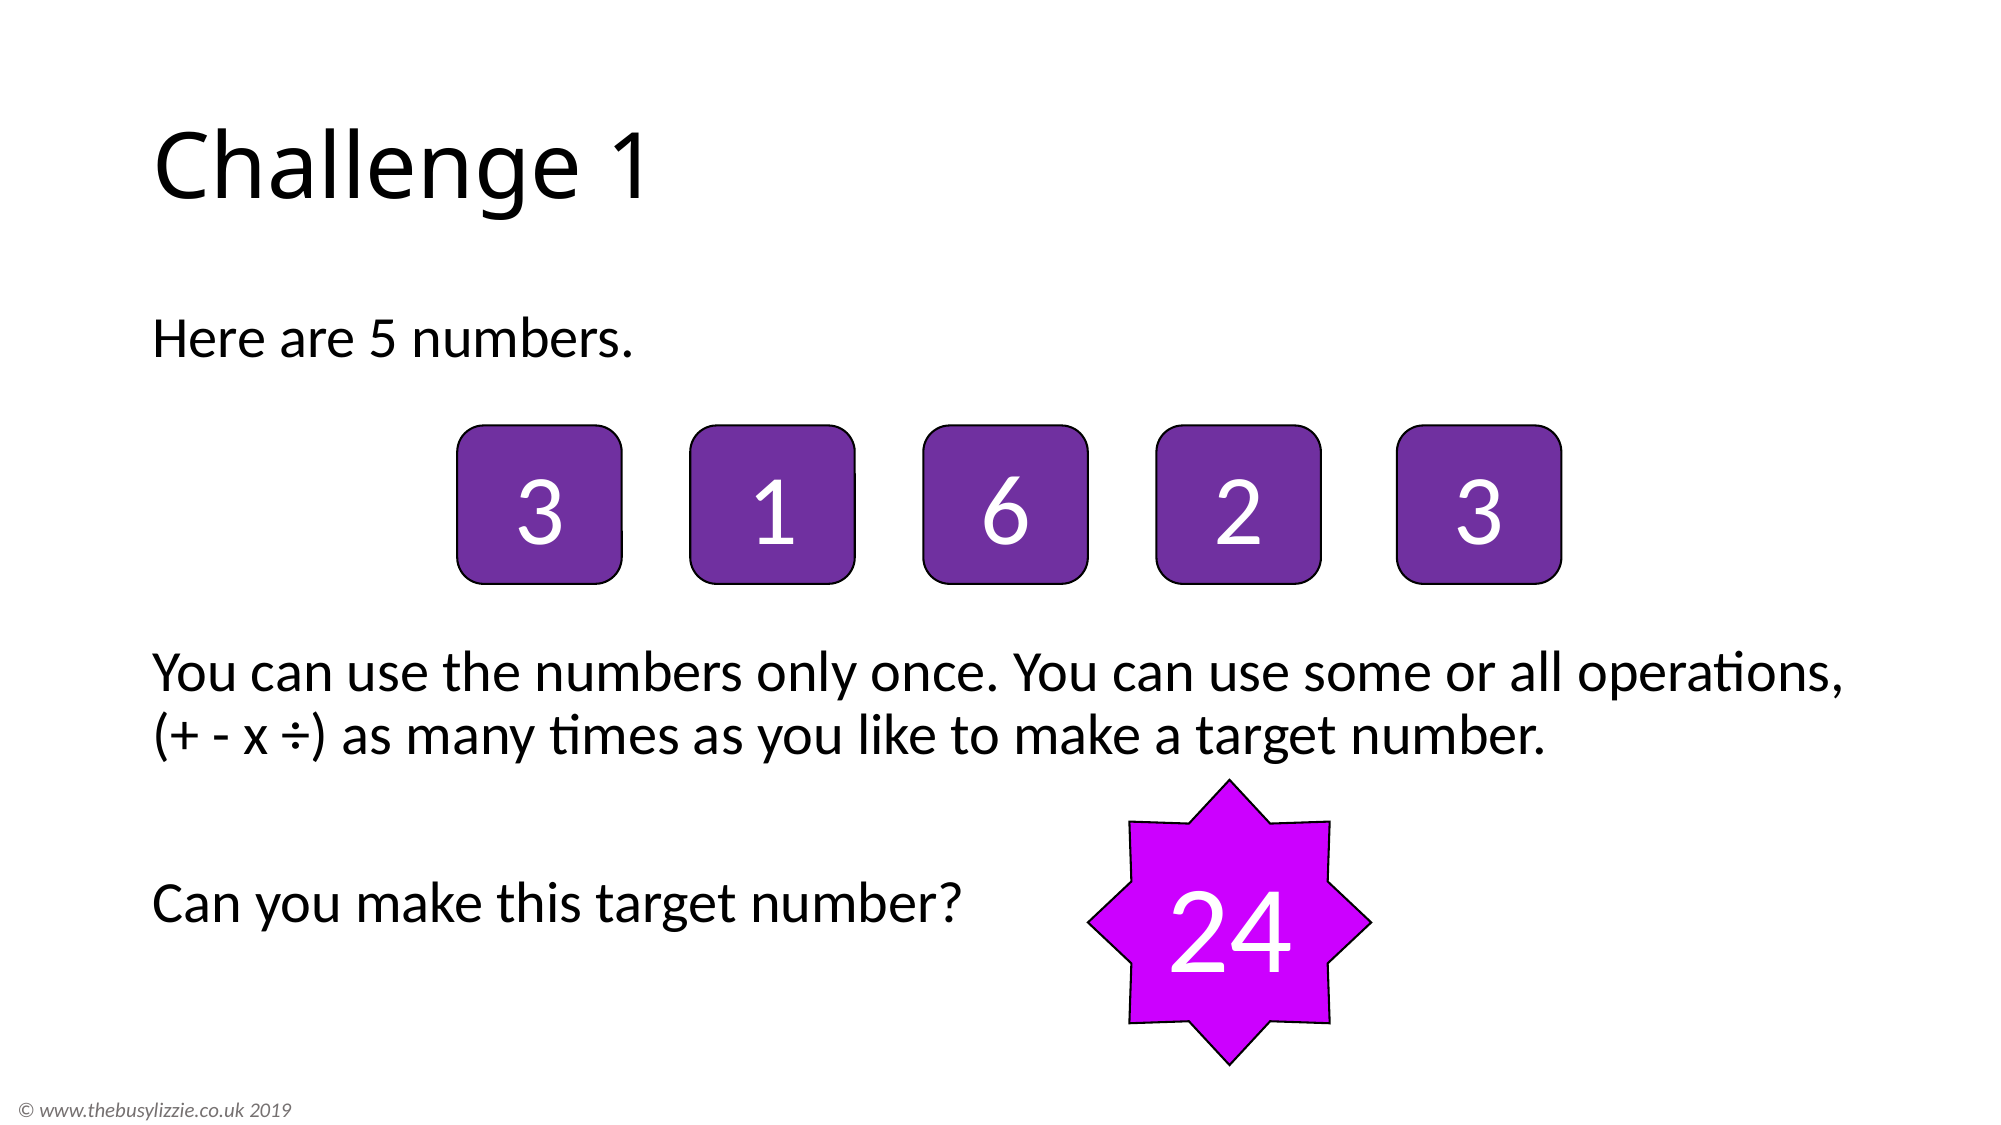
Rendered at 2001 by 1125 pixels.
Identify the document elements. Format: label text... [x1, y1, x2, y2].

text_box 24 [1128, 1014, 1331, 1067]
list Here are 5 numbers. You can use the numbers only once. You can use some or all operations, (+ - x ÷) as many times as you like to make a target number. Can you make this target number? [137, 299, 1900, 1014]
text_box © www.thebusylizzie.co.uk 2019 [2, 1089, 311, 1125]
title Challenge 1 [137, 59, 1863, 278]
